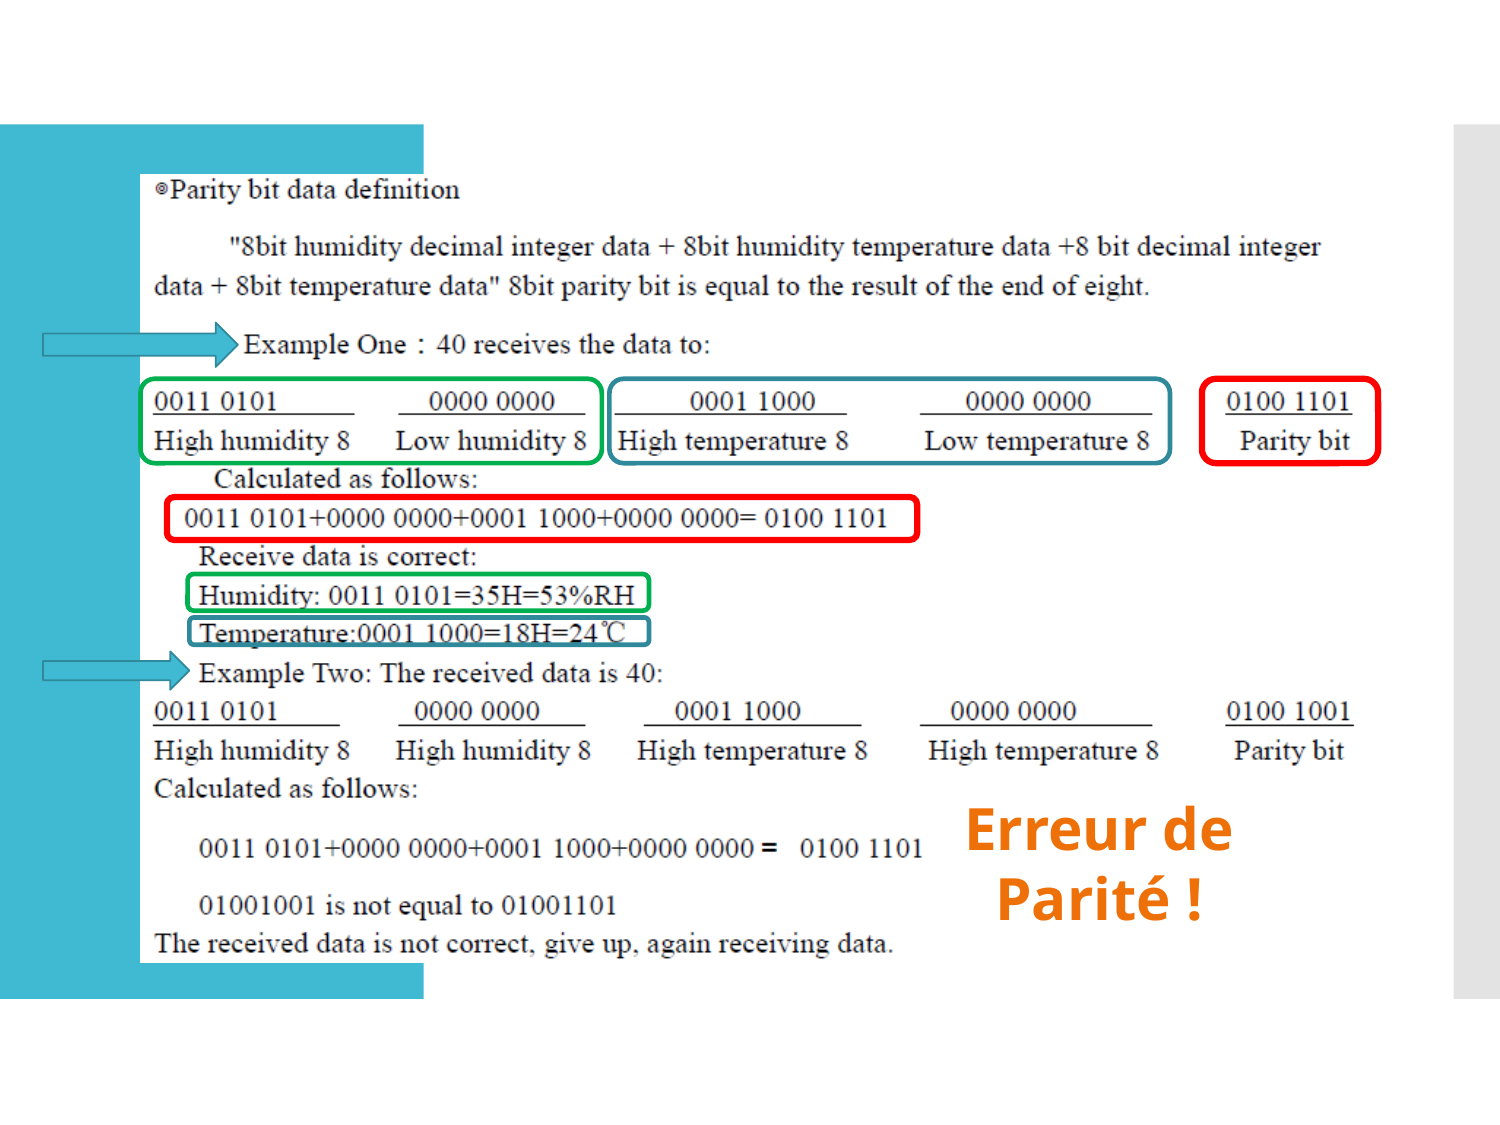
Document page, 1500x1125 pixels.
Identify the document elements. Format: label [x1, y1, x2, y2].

text_box [42, 660, 140, 682]
picture [140, 174, 1379, 963]
text_box [42, 332, 140, 357]
